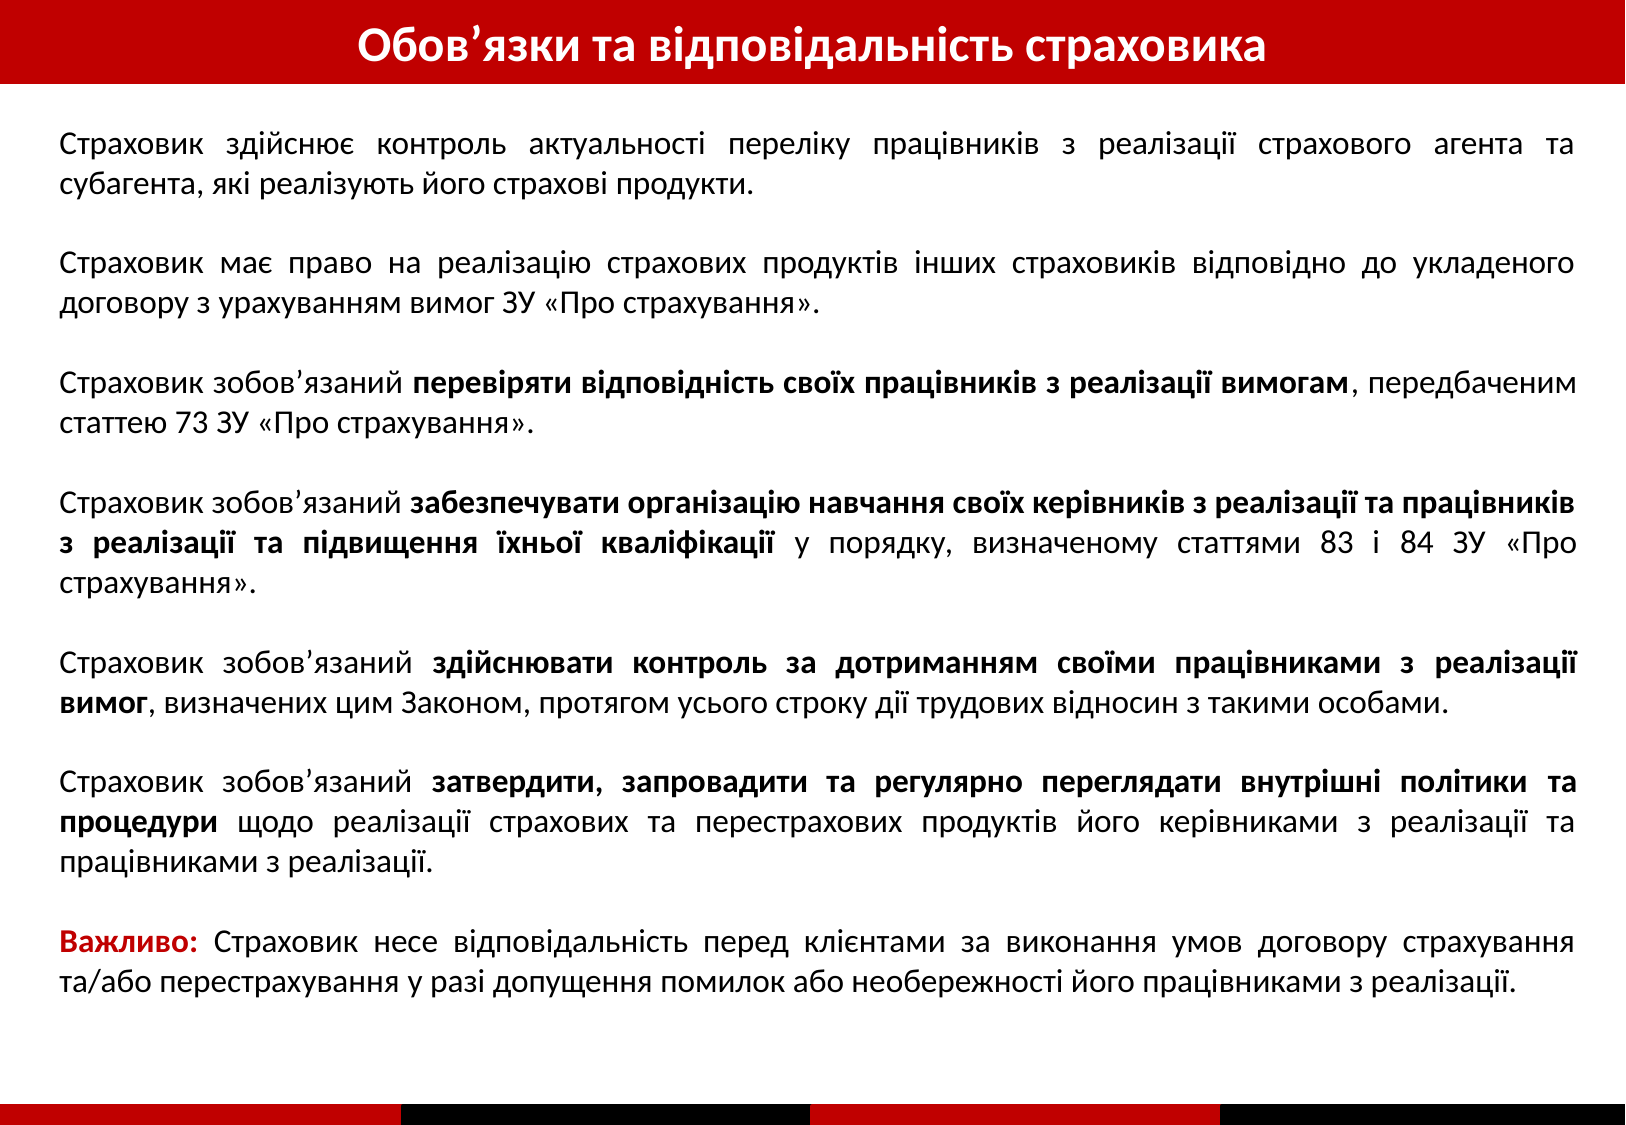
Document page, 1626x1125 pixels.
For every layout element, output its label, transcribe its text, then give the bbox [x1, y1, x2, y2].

text_box [1220, 1104, 1625, 1125]
text_box Страховик здійснює контроль актуальності переліку працівників з реалізації страхового агента та субагента, які реалізують його страхові продукти. Страховик має право на реалізацію страхових продуктів інших страховиків відповідно до укладеного договору з урахуванням вимог ЗУ «Про страхування». Страховик зобов’язаний перевіряти відповідність своїх працівників з реалізації вимогам, передбаченим статтею 73 ЗУ «Про страхування». Страховик зобов’язаний забезпечувати організацію навчання своїх керівників з реалізації та працівників з реалізації та підвищення їхньої кваліфікації у порядку, визначеному статтями 83 і 84 ЗУ «Про страхування». Страховик зобов’язаний здійснювати контроль за дотриманням своїми працівниками з реалізації вимог, визначених цим Законом, протягом усього строку дії трудових відносин з такими особами. Страховик зобов’язаний затвердити, запровадити та регулярно переглядати внутрішні політики та процедури щодо реалізації страхових та перестрахових продуктів його керівниками з реалізації та працівниками з реалізації. Важливо: Страховик несе відповідальність перед клієнтами за виконання умов договору страхування та/або перестрахування у разі допущення помилок або необережності його працівниками з реалізації. [44, 113, 1593, 1007]
text_box [0, 1104, 401, 1125]
text_box [810, 1104, 1220, 1125]
text_box Обов’язки та відповідальність страховика [0, 0, 1625, 84]
text_box [401, 1104, 810, 1125]
